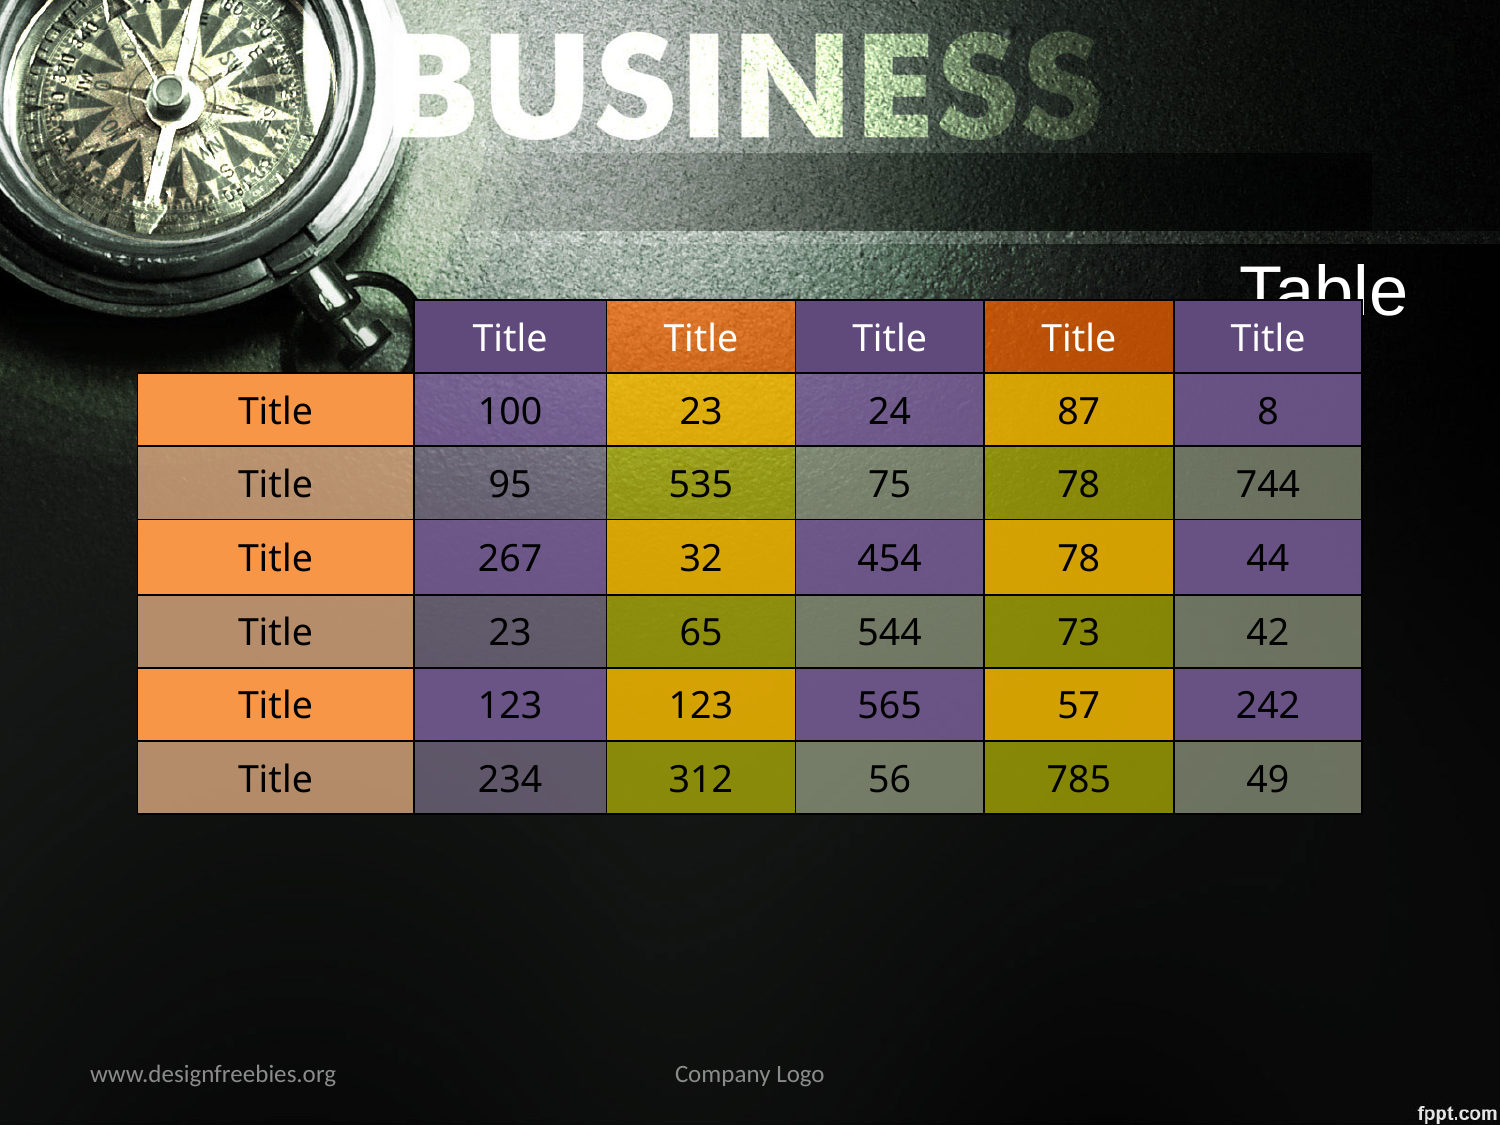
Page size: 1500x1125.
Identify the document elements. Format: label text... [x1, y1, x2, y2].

table_header Title [985, 301, 1173, 372]
table_cell 23 [415, 596, 606, 667]
table_cell 78 [985, 447, 1173, 519]
table_cell 57 [985, 669, 1173, 740]
table_cell 242 [1175, 669, 1361, 740]
table_cell 544 [796, 596, 983, 667]
table_cell Title [138, 742, 413, 813]
table_header Title [415, 301, 606, 372]
table_cell 87 [985, 374, 1173, 445]
table_cell 75 [796, 447, 983, 519]
table_cell 123 [607, 669, 795, 740]
table_cell 8 [1175, 374, 1361, 445]
table_header Title [1175, 301, 1361, 372]
table_cell 785 [985, 742, 1173, 813]
table_cell 56 [796, 742, 983, 813]
table_cell 267 [415, 520, 606, 594]
table_cell 44 [1175, 520, 1361, 594]
table_cell Title [138, 669, 413, 740]
table_cell 234 [415, 742, 606, 813]
table_cell 78 [985, 520, 1173, 594]
title Table [73, 236, 1424, 338]
table_cell 23 [607, 374, 795, 445]
table_header Title [607, 301, 795, 372]
table_cell Title [138, 596, 413, 667]
picture [0, 0, 1500, 1125]
table_cell Title [138, 447, 413, 519]
table_cell 744 [1175, 447, 1361, 519]
table_cell Title [138, 374, 413, 445]
table_header [137, 300, 413, 372]
table_cell 535 [607, 447, 795, 519]
table_cell 32 [607, 520, 795, 594]
table_cell 100 [415, 374, 606, 445]
table_cell 123 [415, 669, 606, 740]
table_cell 42 [1175, 596, 1361, 667]
table_cell 24 [796, 374, 983, 445]
table_cell Title [138, 520, 413, 594]
footer Company Logo [512, 1042, 988, 1103]
table_cell 49 [1175, 742, 1361, 813]
slide_number www.designfreebies.org [75, 1042, 425, 1103]
table_header Title [796, 301, 983, 372]
table_cell 312 [607, 742, 795, 813]
table_cell 565 [796, 669, 983, 740]
table_cell 454 [796, 520, 983, 594]
table_cell 65 [607, 596, 795, 667]
table_cell 73 [985, 596, 1173, 667]
table_cell 95 [415, 447, 606, 519]
